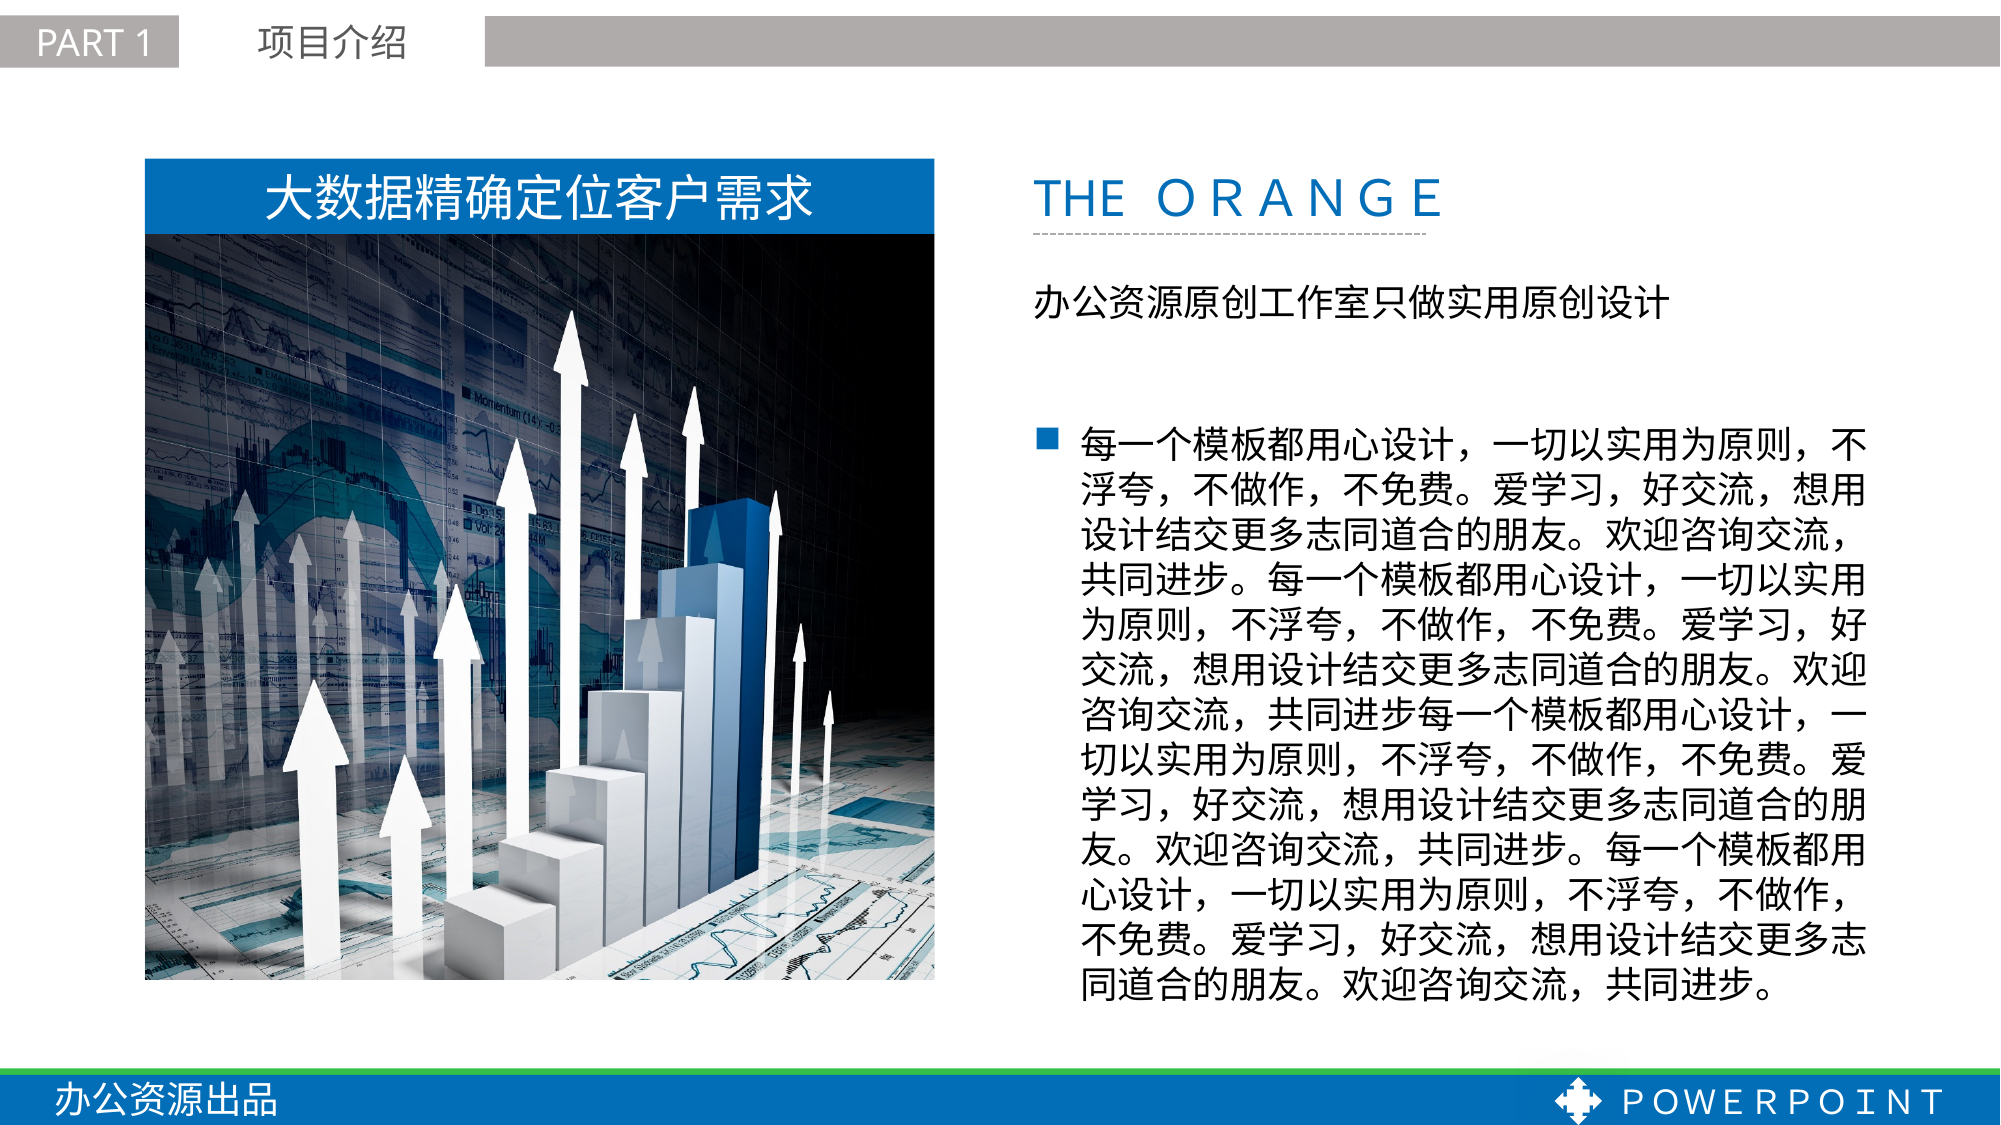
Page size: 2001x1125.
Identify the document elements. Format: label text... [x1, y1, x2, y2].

text_box 每一个模板都用心设计，一切以实用为原则，不浮夸，不做作，不免费。爱学习，好交流，想用设计结交更多志同道合的朋友。欢迎咨询交流，共同进步。每一个模板都用心设计，一切以实用为原则，不浮夸，不做作，不免费。爱学习，好交流，想用设计结交更多志同道合的朋友。欢迎咨询交流，共同进步每一个模板都用心设计，一切以实用为原则，不浮夸，不做作，不免费。爱学习，好交流，想用设计结交更多志同道合的朋友。欢迎咨询交流，共同进步。每一个模板都用心设计，一切以实用为原则，不浮夸，不做作，不免费。爱学习，好交流，想用设计结交更多志同道合的朋友。欢迎咨询交流，共同进步。 [1018, 413, 1916, 1125]
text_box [144, 158, 935, 234]
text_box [1018, 158, 1921, 333]
picture [144, 234, 935, 980]
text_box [11, 11, 487, 73]
